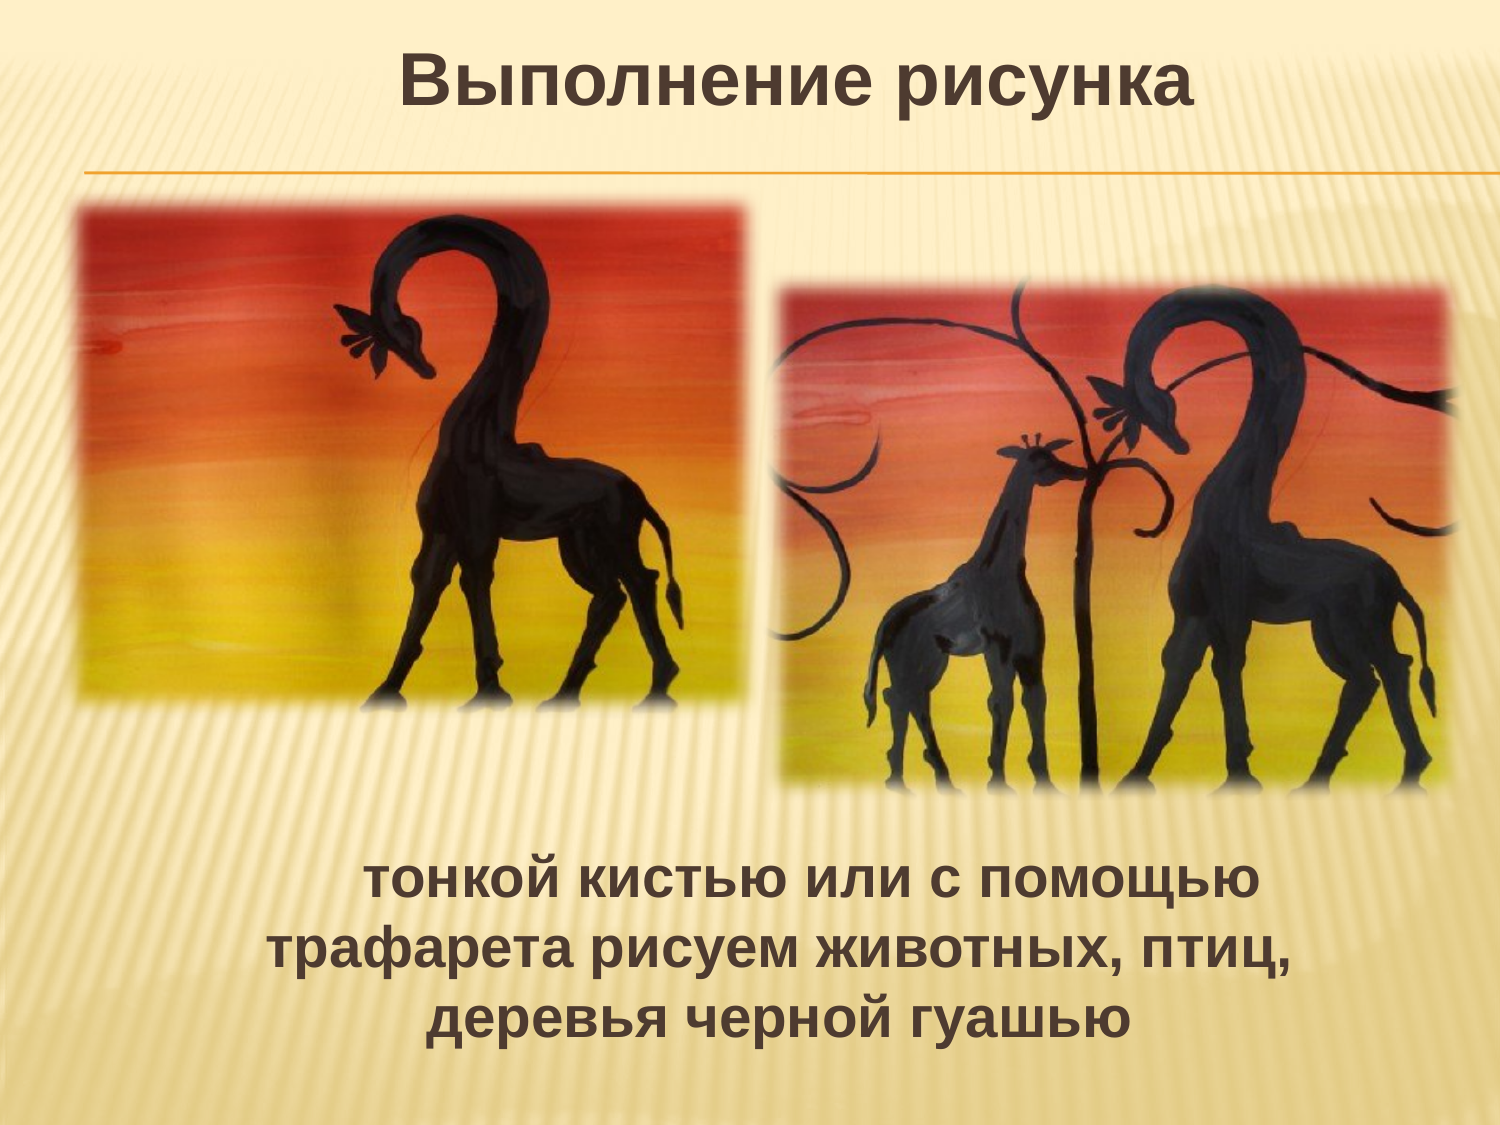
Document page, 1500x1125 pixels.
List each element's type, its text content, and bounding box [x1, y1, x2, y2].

picture [58, 187, 1466, 802]
text_box тонкой кистью или с помощью трафарета рисуем животных, птиц, деревья черной гуашью [128, 831, 1430, 1090]
text_box Выполнение рисунка [175, 23, 1418, 129]
